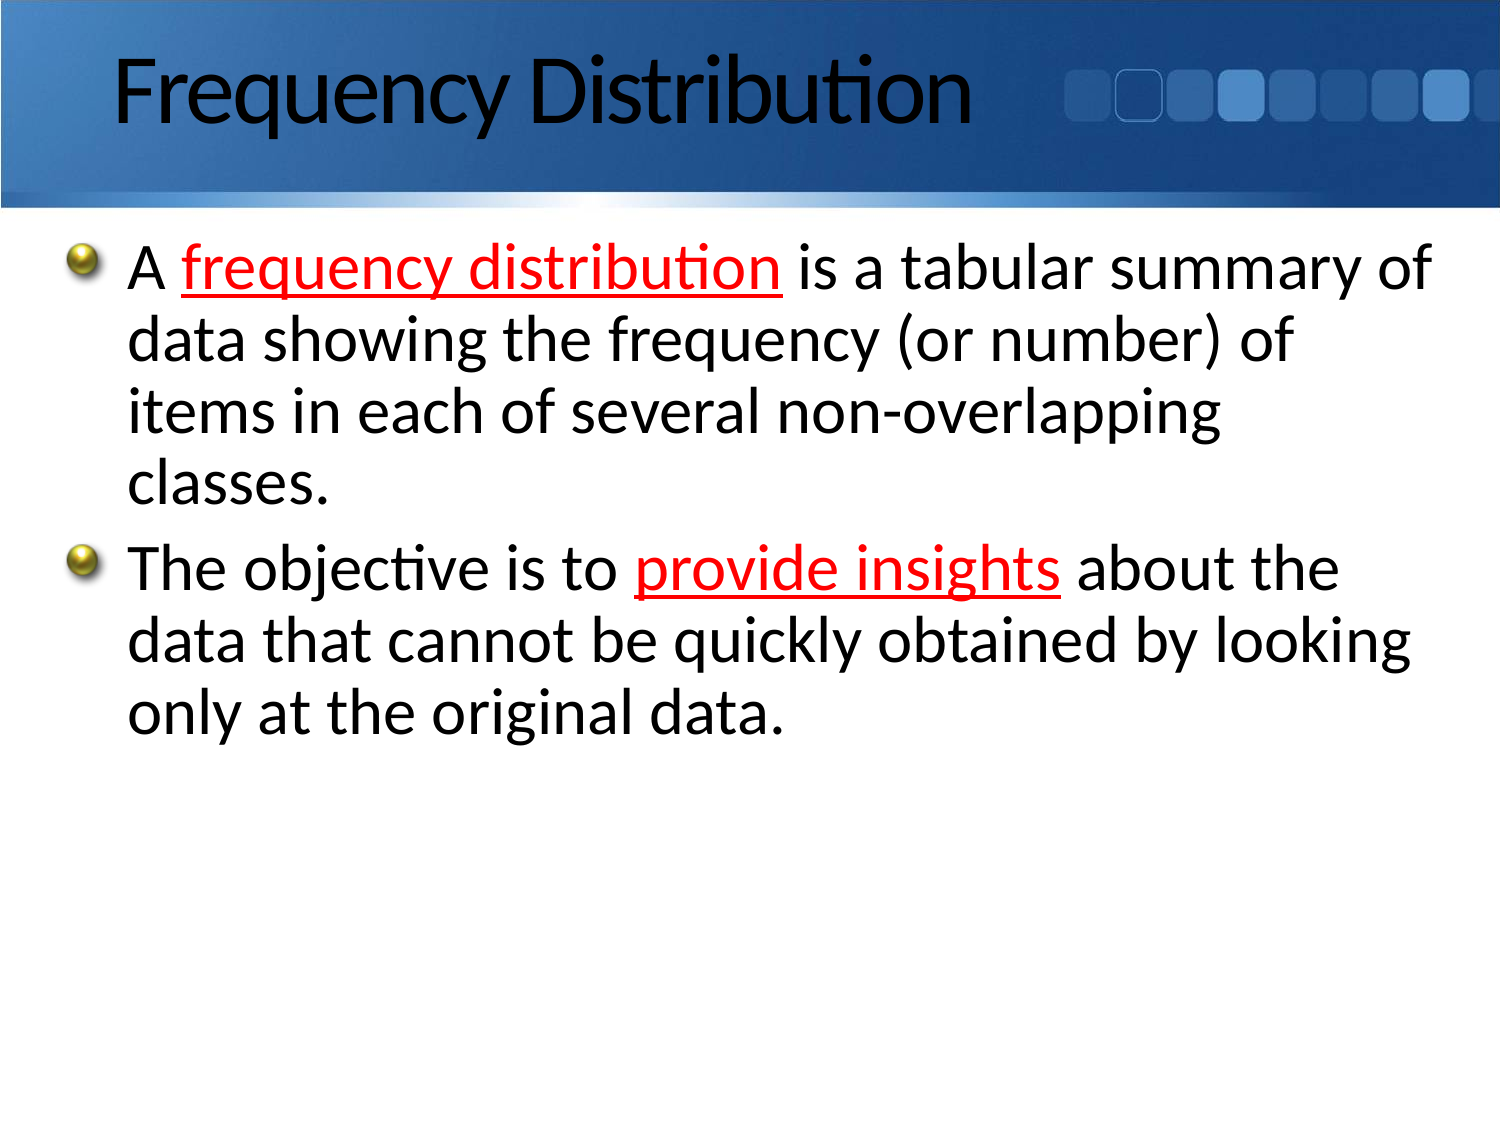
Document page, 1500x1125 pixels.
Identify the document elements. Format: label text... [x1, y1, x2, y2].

picture [0, 0, 1500, 1125]
title Frequency Distribution [112, 37, 1388, 163]
list A frequency distribution is a tabular summary of data showing the frequency (or number) of items in each of several non-overlapping classes. The objective is to provide insights about the data that cannot be quickly obtained by looking only at the original data. [62, 231, 1438, 846]
